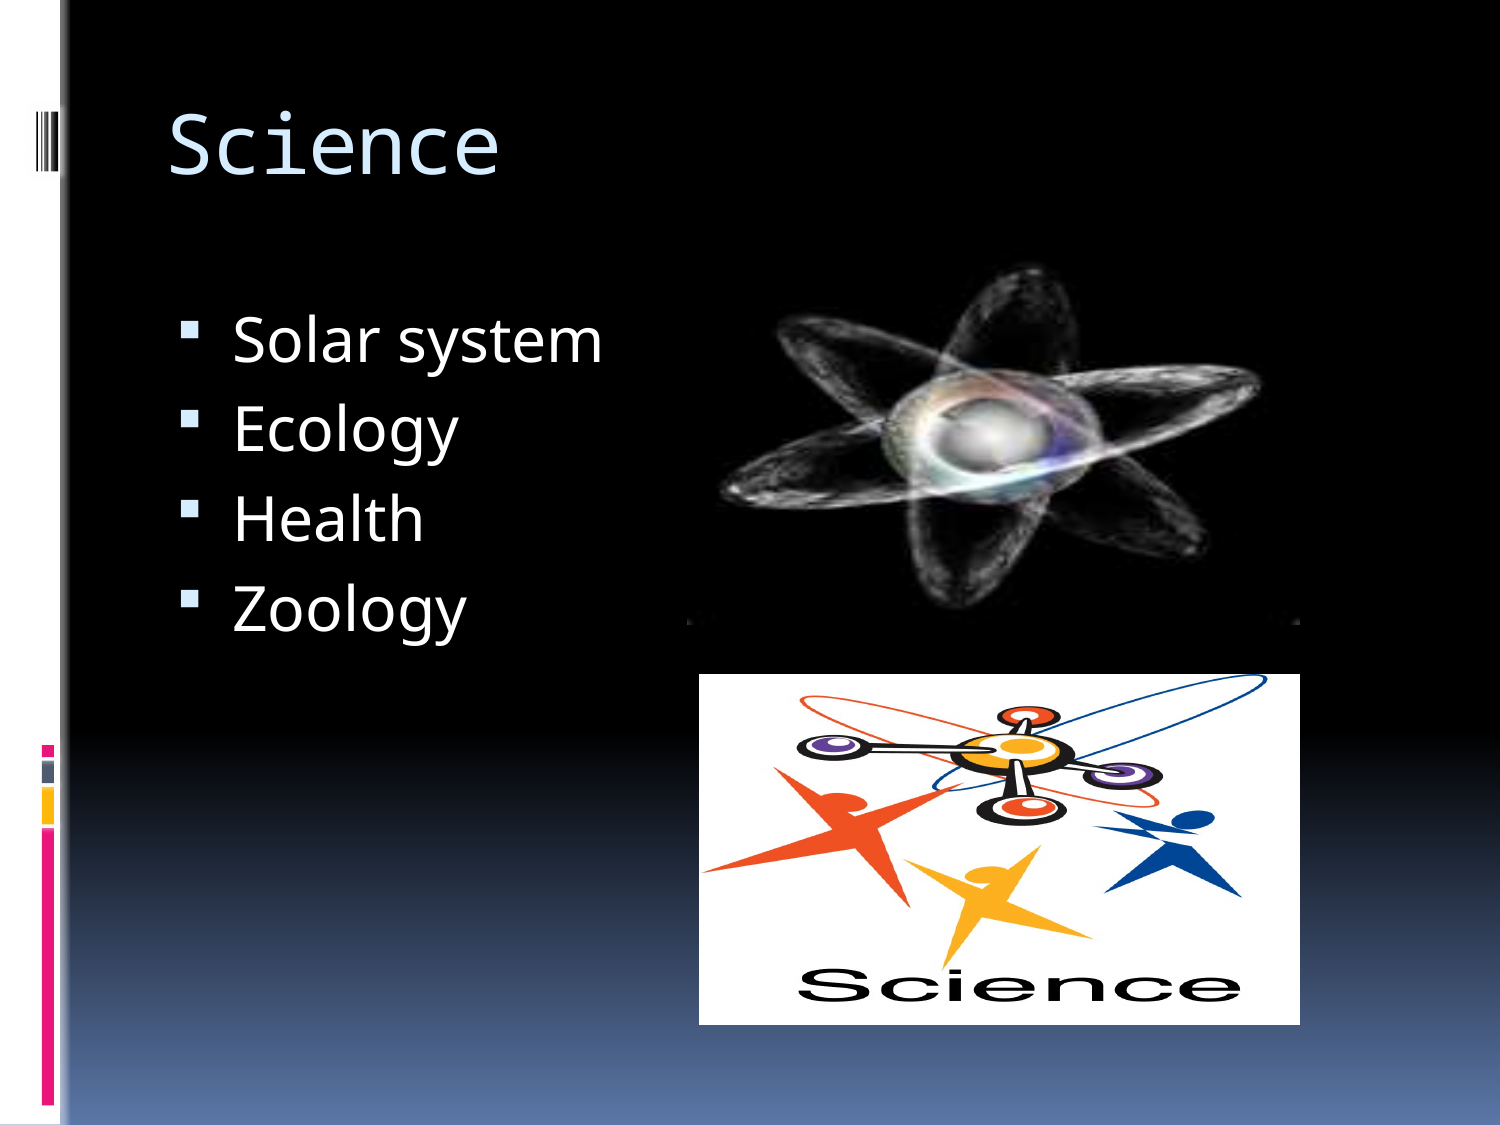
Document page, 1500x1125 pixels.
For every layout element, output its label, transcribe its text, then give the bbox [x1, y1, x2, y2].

picture [699, 674, 1301, 1026]
title Science [150, 83, 1425, 234]
list Solar system Ecology Health Zoology [150, 292, 1425, 1043]
picture [686, 249, 1301, 626]
